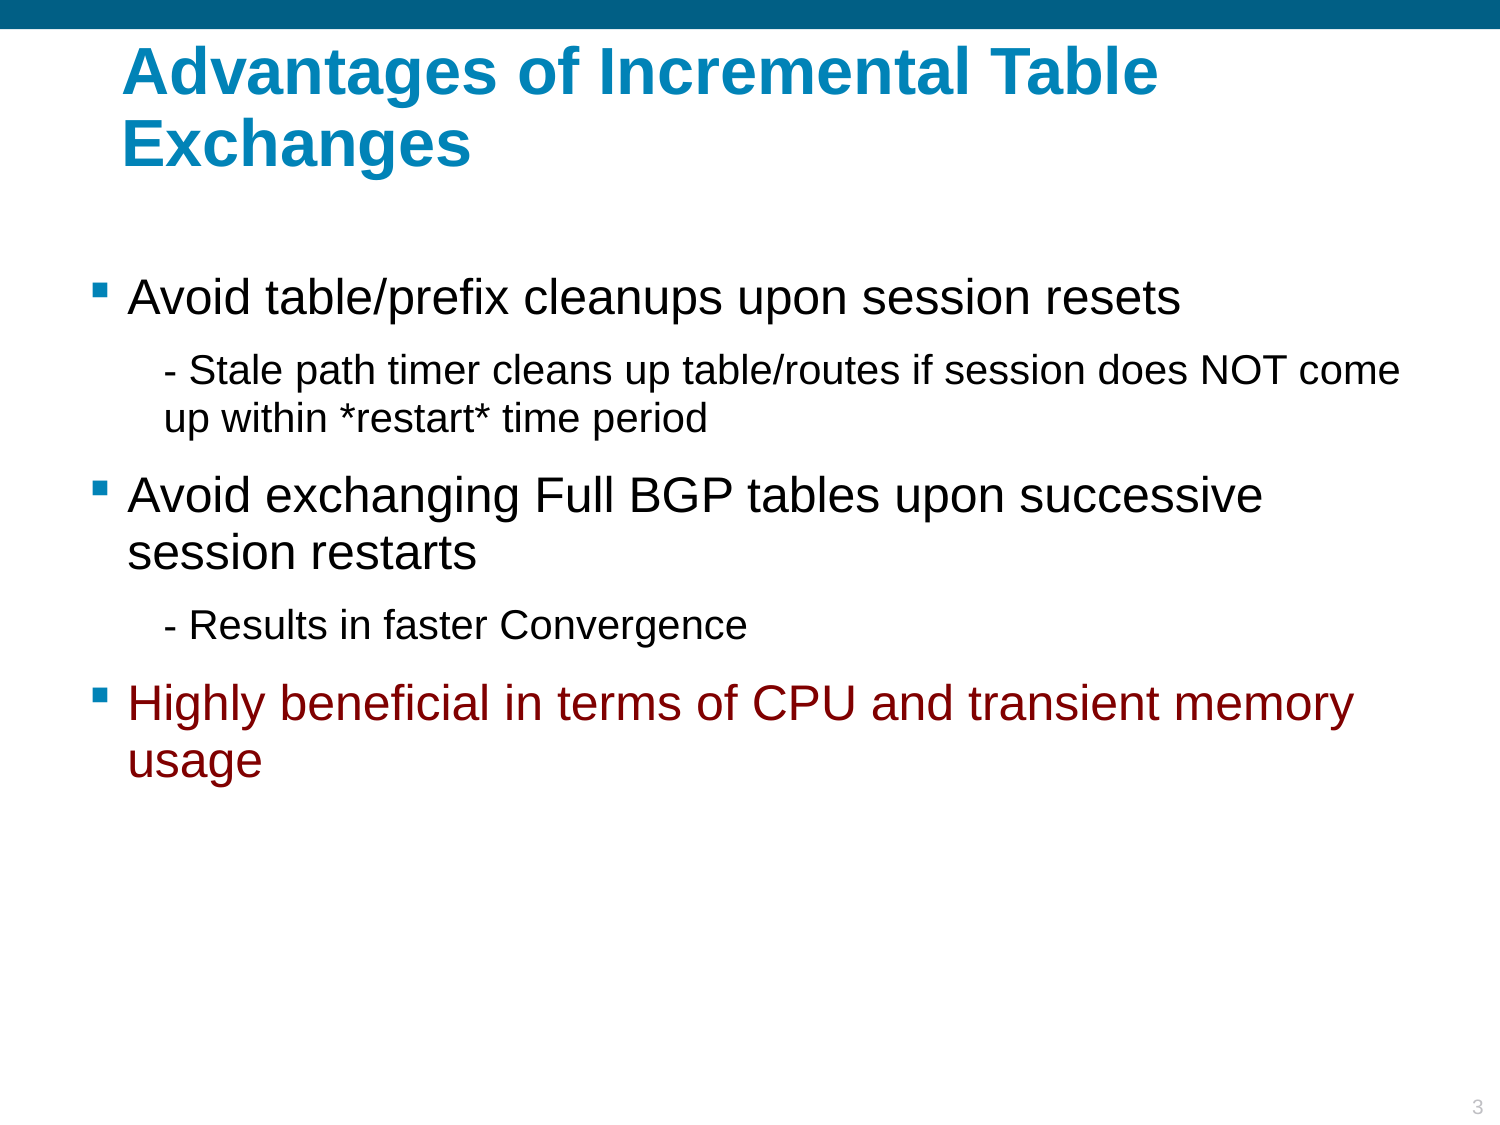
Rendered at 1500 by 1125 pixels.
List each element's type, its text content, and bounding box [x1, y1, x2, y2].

list Avoid table/prefix cleanups upon session resets Stale path timer cleans up table/routes if session does NOT come up within *restart* time period Avoid exchanging Full BGP tables upon successive session restarts Results in faster Convergence Highly beneficial in terms of CPU and transient memory usage [74, 262, 1451, 1006]
title Advantages of Incremental Table Exchanges [107, 49, 1444, 188]
